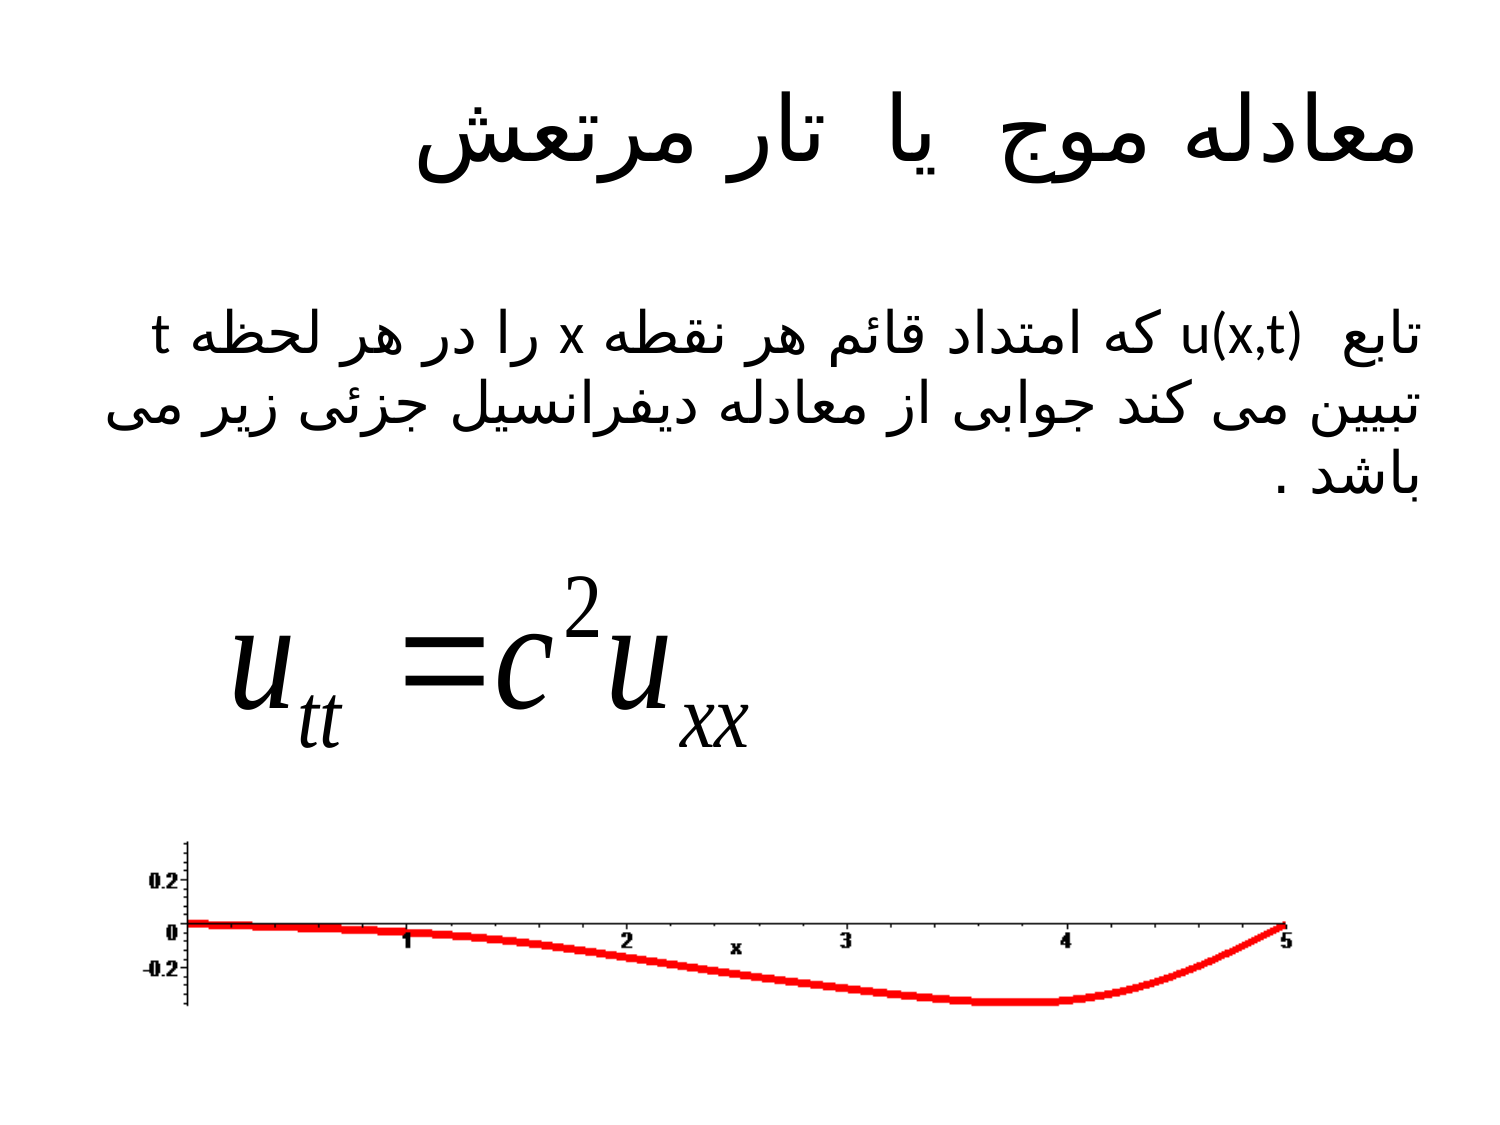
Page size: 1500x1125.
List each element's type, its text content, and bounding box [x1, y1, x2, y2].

picture [137, 837, 1301, 1012]
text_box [212, 537, 776, 788]
title معادله موج یا تار مرتعش [87, 62, 1438, 188]
text_box تابع u(x,t) که امتداد قائم هر نقطه x را در هر لحظه t تبیین می کند جوابی از معادله دیفرانسیل جزئی زیر می باشد . [87, 224, 1438, 575]
